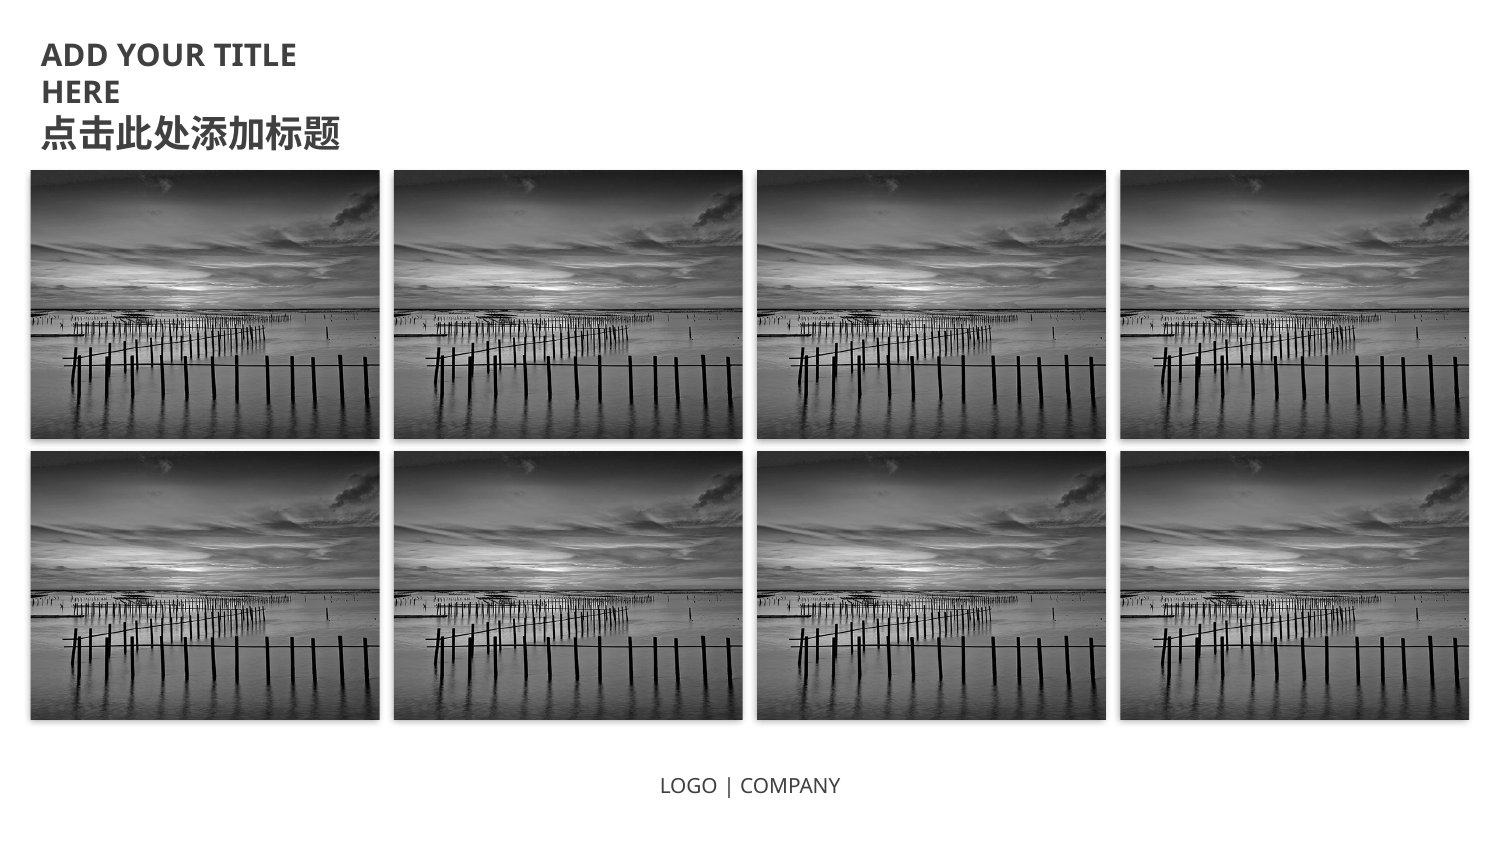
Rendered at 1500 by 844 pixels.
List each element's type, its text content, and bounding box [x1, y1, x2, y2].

text_box [756, 170, 1107, 439]
text_box [1120, 170, 1470, 439]
text_box [30, 451, 380, 720]
text_box [30, 170, 380, 439]
text_box [1120, 451, 1470, 720]
text_box [393, 451, 744, 720]
text_box ADD YOUR TITLE HERE 点击此处添加标题 [25, 27, 379, 163]
text_box [393, 170, 744, 439]
text_box LOGO | COMPANY [644, 765, 856, 806]
text_box [756, 451, 1107, 720]
